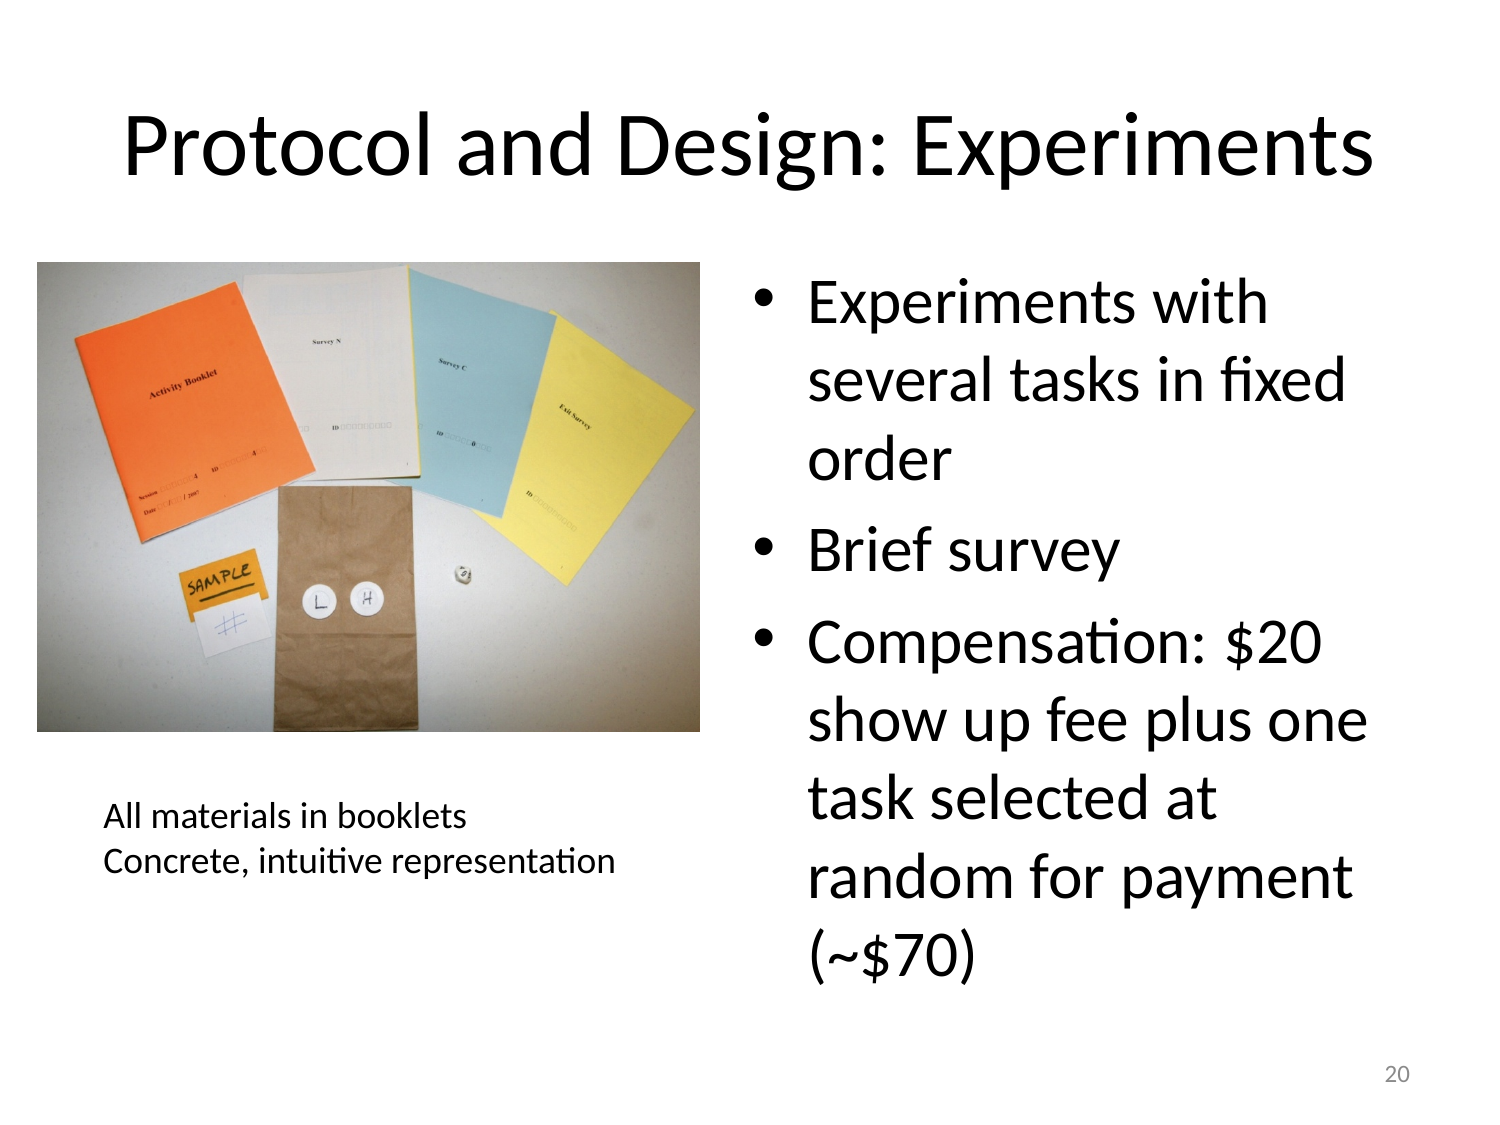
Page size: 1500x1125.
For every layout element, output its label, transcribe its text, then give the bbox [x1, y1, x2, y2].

picture [37, 262, 701, 733]
title Protocol and Design: Experiments [75, 45, 1425, 233]
list Experiments with several tasks in fixed order Brief survey Compensation: $20 show up fee plus one task selected at random for payment (~$70) [737, 250, 1445, 1001]
slide_number 20 [1074, 1042, 1425, 1103]
text_box All materials in booklets Concrete, intuitive representation [88, 783, 936, 889]
